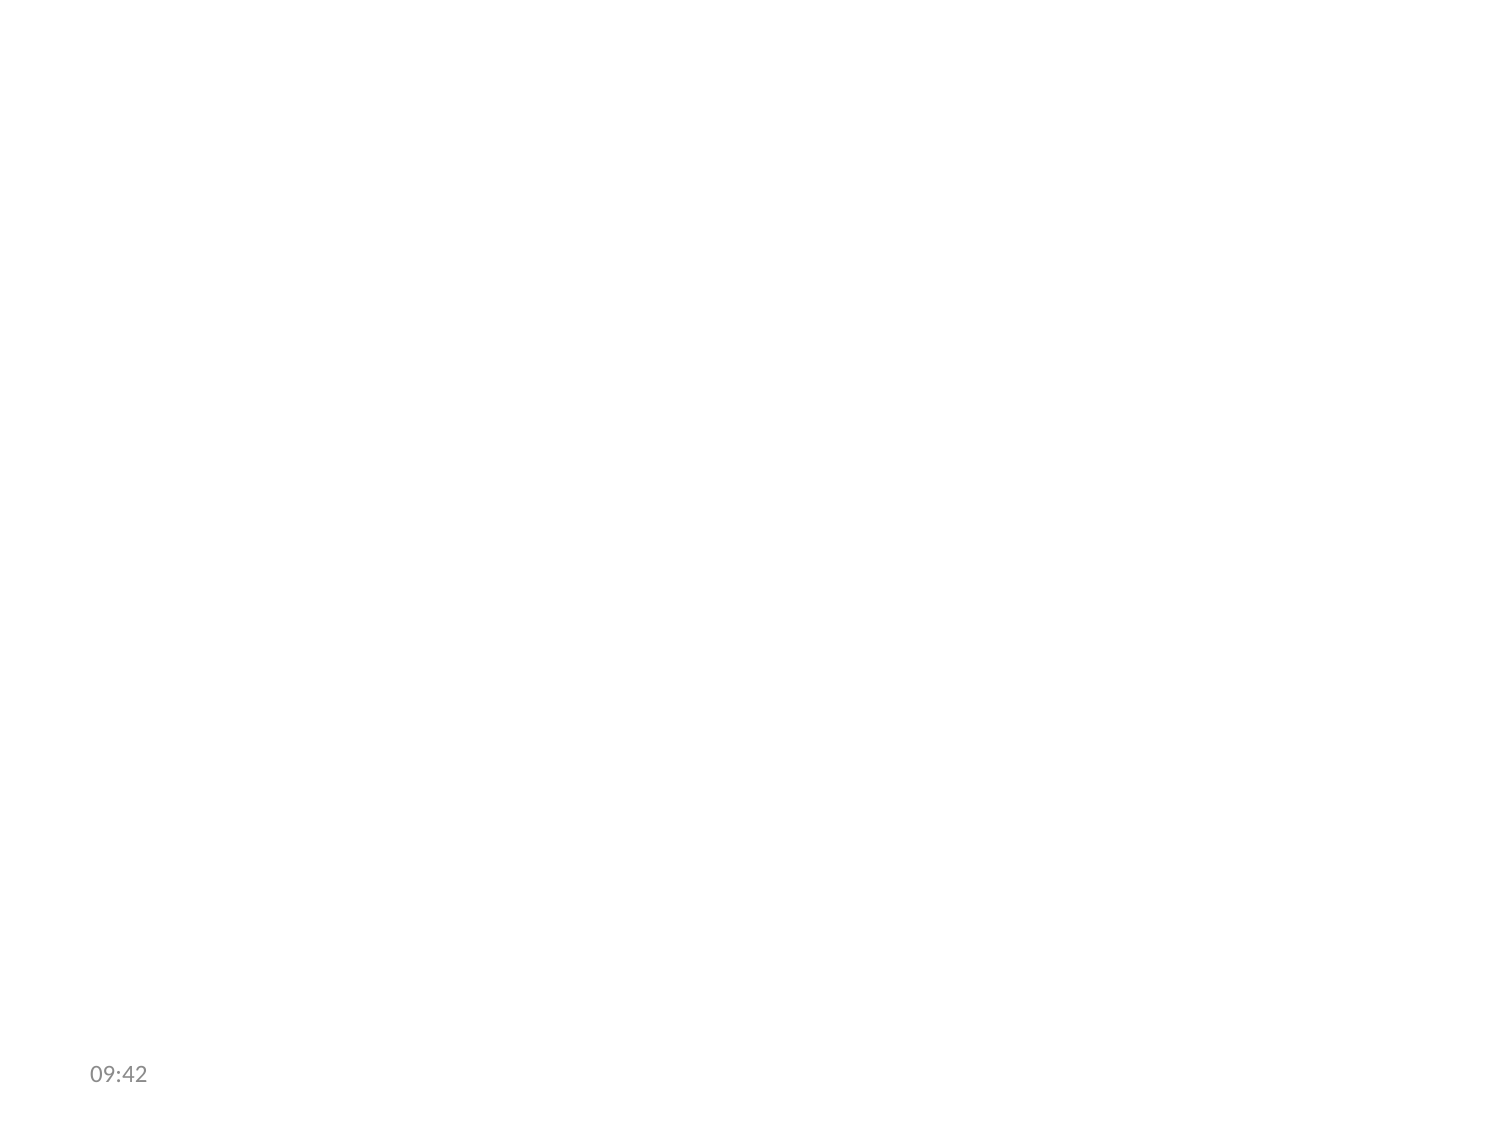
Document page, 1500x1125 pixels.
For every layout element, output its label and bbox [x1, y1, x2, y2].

slide_number [75, 1042, 425, 1103]
